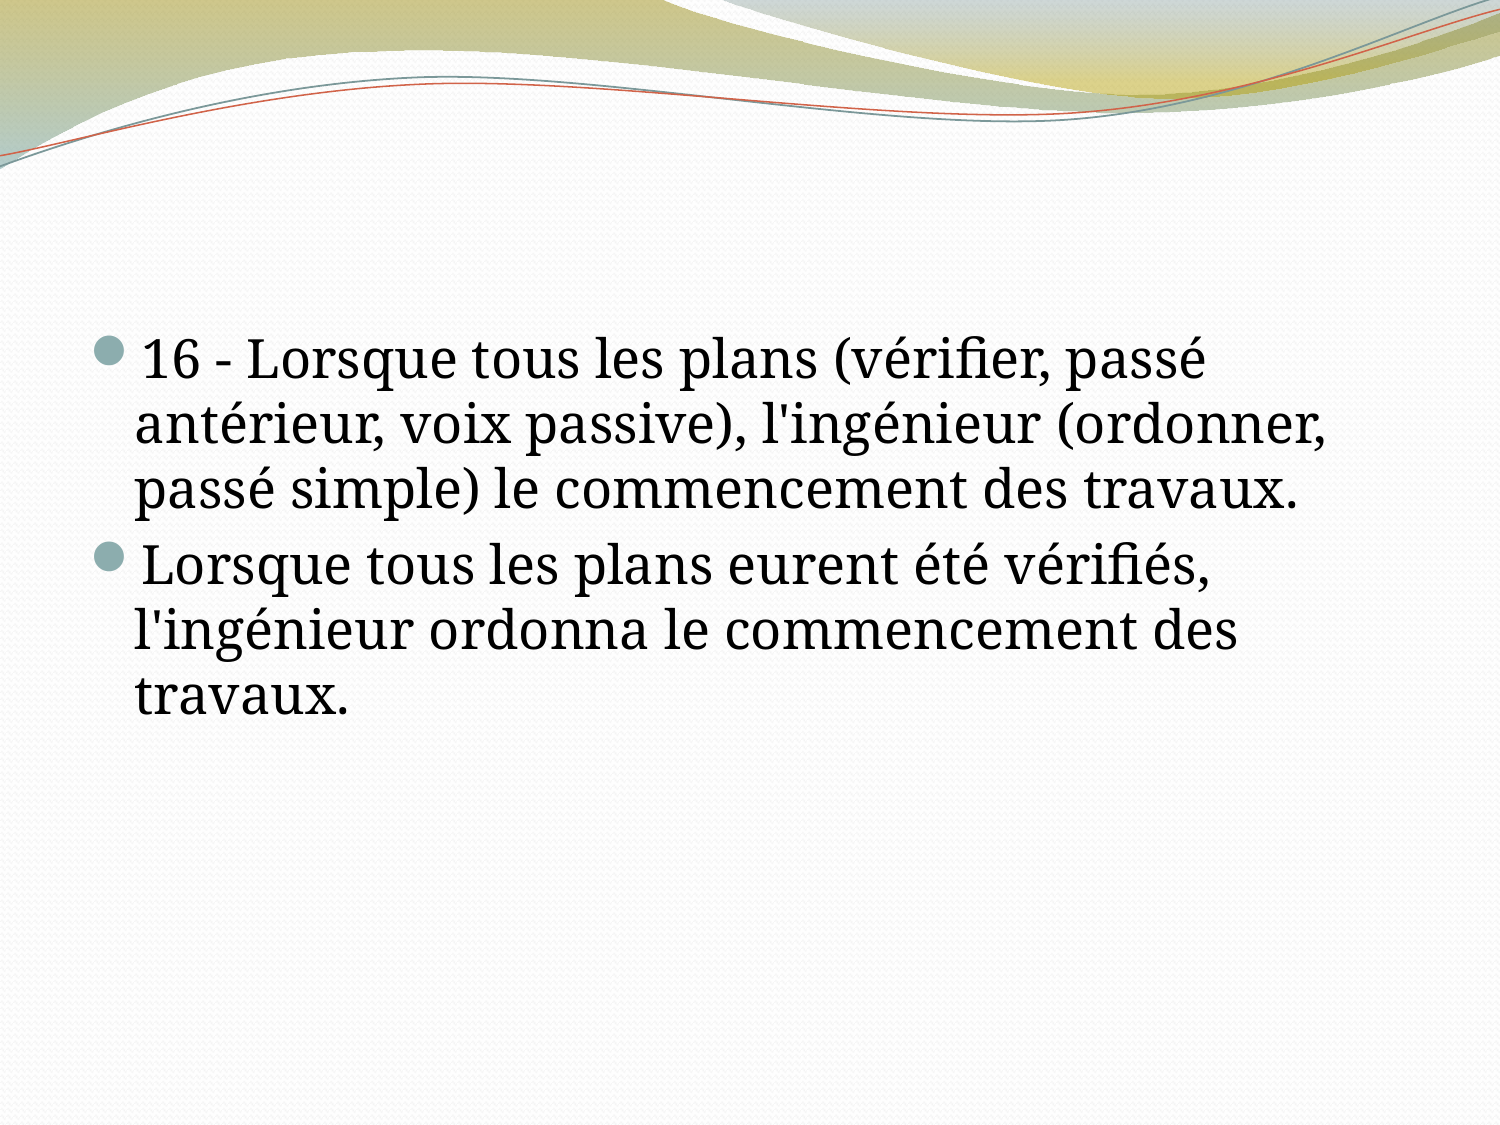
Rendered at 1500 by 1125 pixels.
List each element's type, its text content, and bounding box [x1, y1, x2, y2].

list 16 - Lorsque tous les plans (vérifier, passé antérieur, voix passive), l'ingénieur (ordonner, passé simple) le commencement des travaux. Lorsque tous les plans eurent été vérifiés, l'ingénieur ordonna le commencement des travaux. [75, 317, 1425, 1038]
